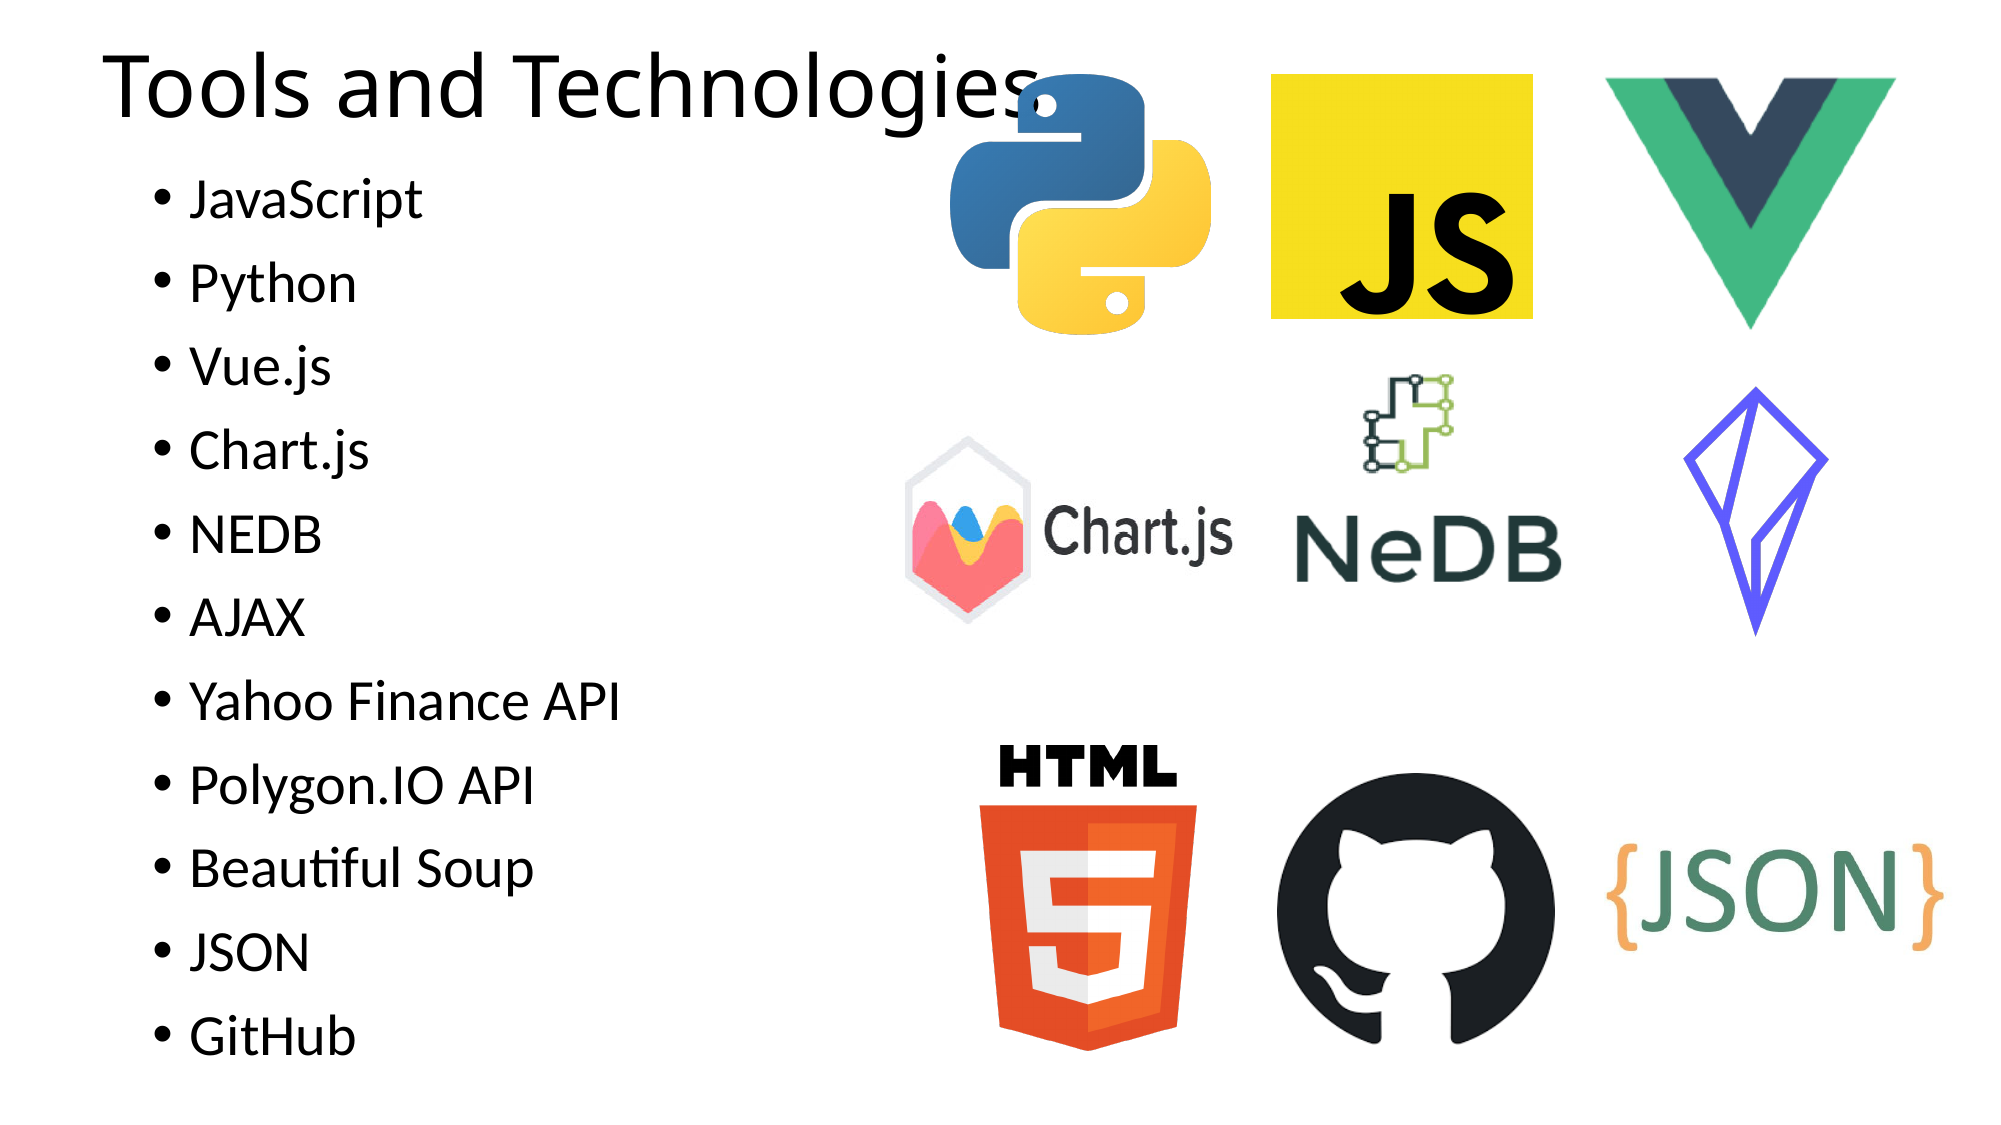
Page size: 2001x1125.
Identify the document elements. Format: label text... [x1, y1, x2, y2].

list JavaScript Python Vue.js Chart.js NEDB AJAX Yahoo Finance API Polygon.IO API Beautiful Soup JSON GitHub [137, 160, 760, 1125]
picture [935, 745, 1241, 1051]
picture [950, 74, 1211, 335]
picture [889, 0, 1970, 698]
picture [1604, 819, 1966, 970]
picture [1277, 773, 1555, 1051]
title Tools and Technologies [87, 35, 1532, 144]
